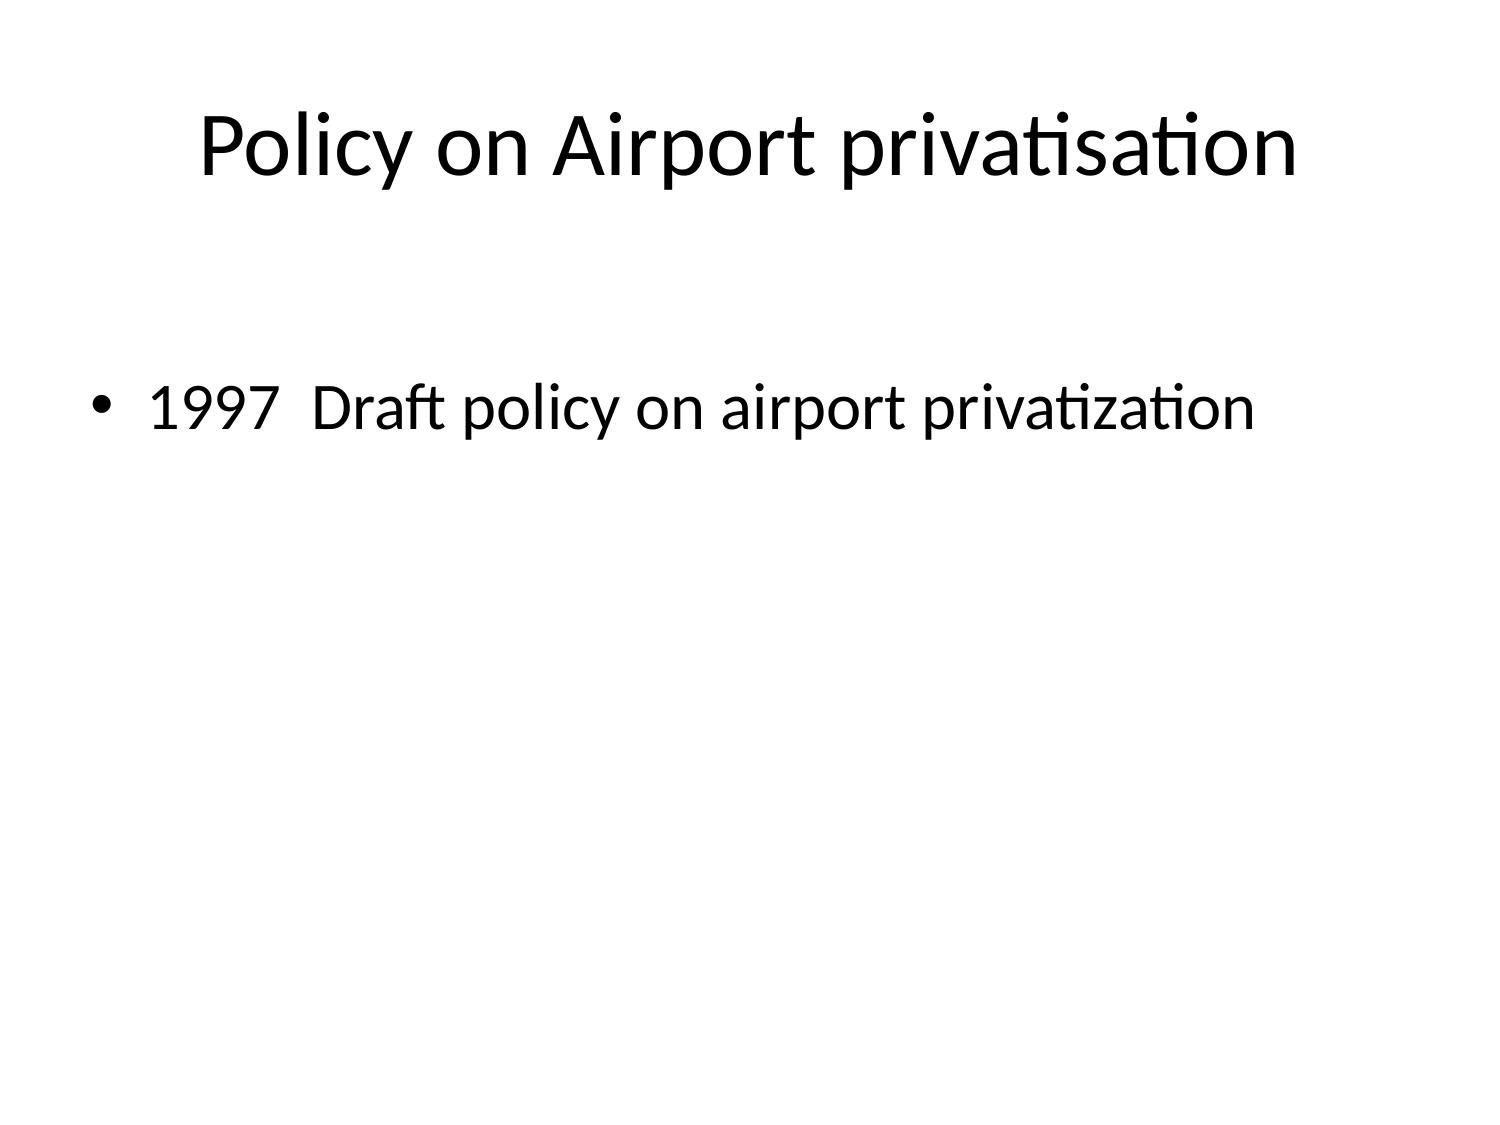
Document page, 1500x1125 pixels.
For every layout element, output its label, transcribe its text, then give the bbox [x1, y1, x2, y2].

title Policy on Airport privatisation [75, 45, 1425, 233]
list 1997 Draft policy on airport privatization [75, 262, 1425, 1005]
